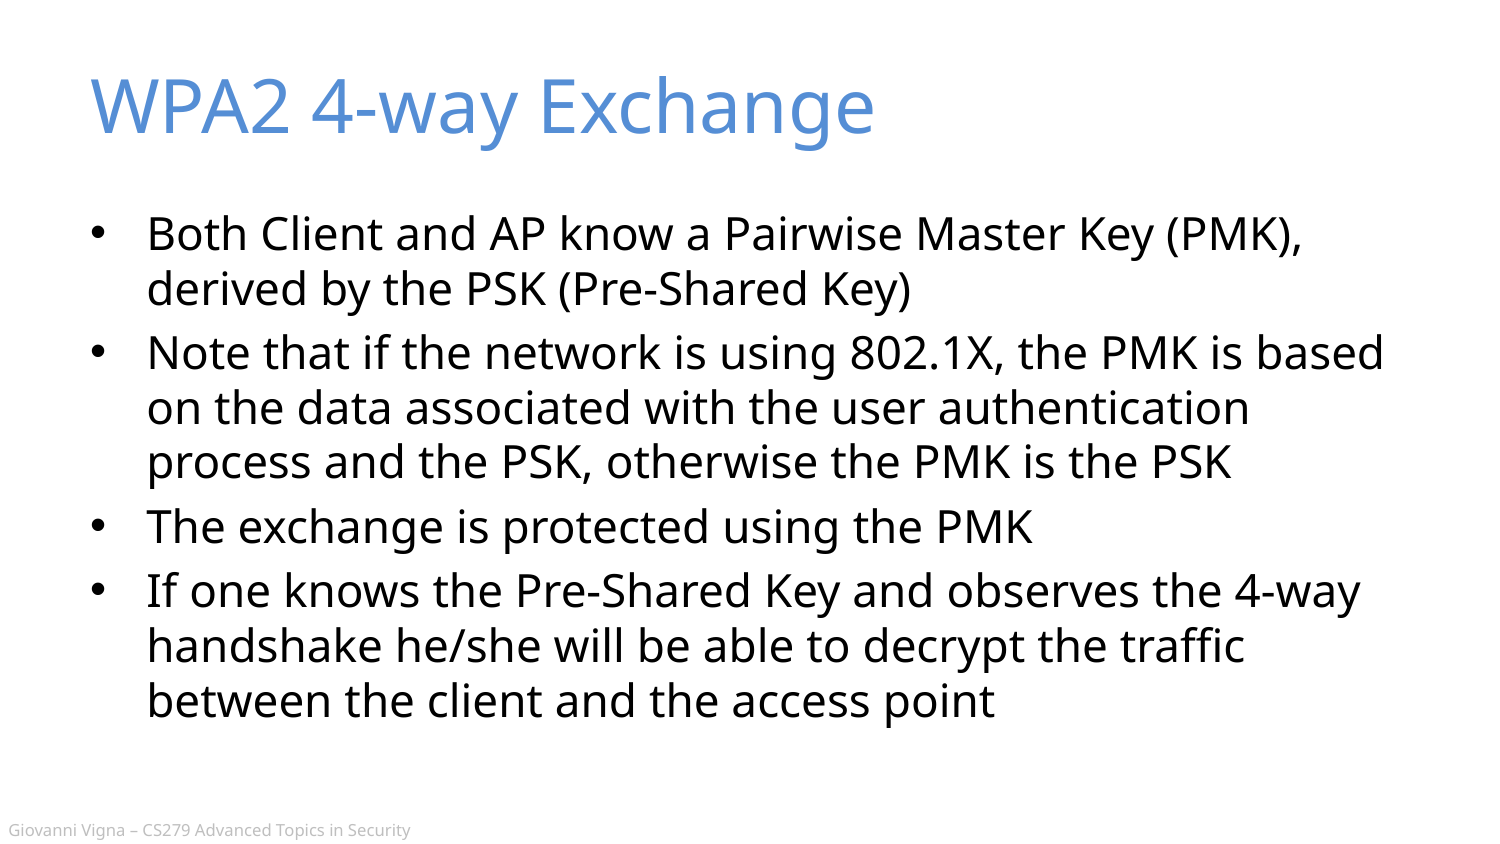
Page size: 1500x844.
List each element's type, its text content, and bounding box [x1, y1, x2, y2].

list Both Client and AP know a Pairwise Master Key (PMK), derived by the PSK (Pre-Shared Key) Note that if the network is using 802.1X, the PMK is based on the data associated with the user authentication process and the PSK, otherwise the PMK is the PSK The exchange is protected using the PMK If one knows the Pre-Shared Key and observes the 4-way handshake he/she will be able to decrypt the traffic between the client and the access point [75, 196, 1425, 813]
title WPA2 4-way Exchange [75, 33, 1425, 175]
